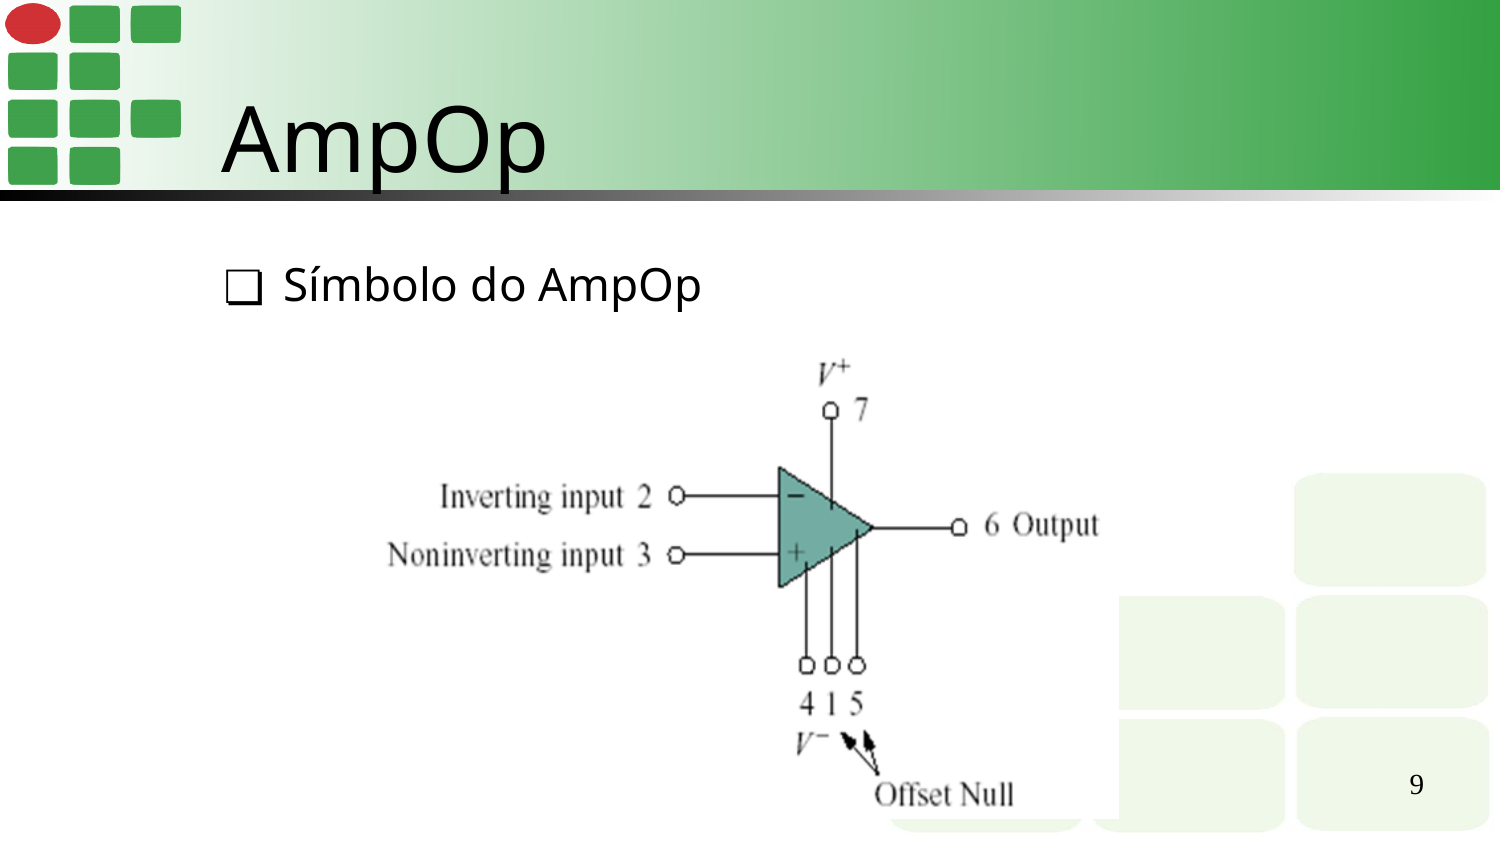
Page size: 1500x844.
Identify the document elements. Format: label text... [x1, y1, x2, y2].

picture [5, 3, 181, 185]
slide_number ‹#› [1117, 768, 1425, 827]
text_box AmpOp [206, 26, 1468, 207]
picture [381, 348, 1495, 835]
text_box Símbolo do AmpOp [193, 248, 1469, 324]
